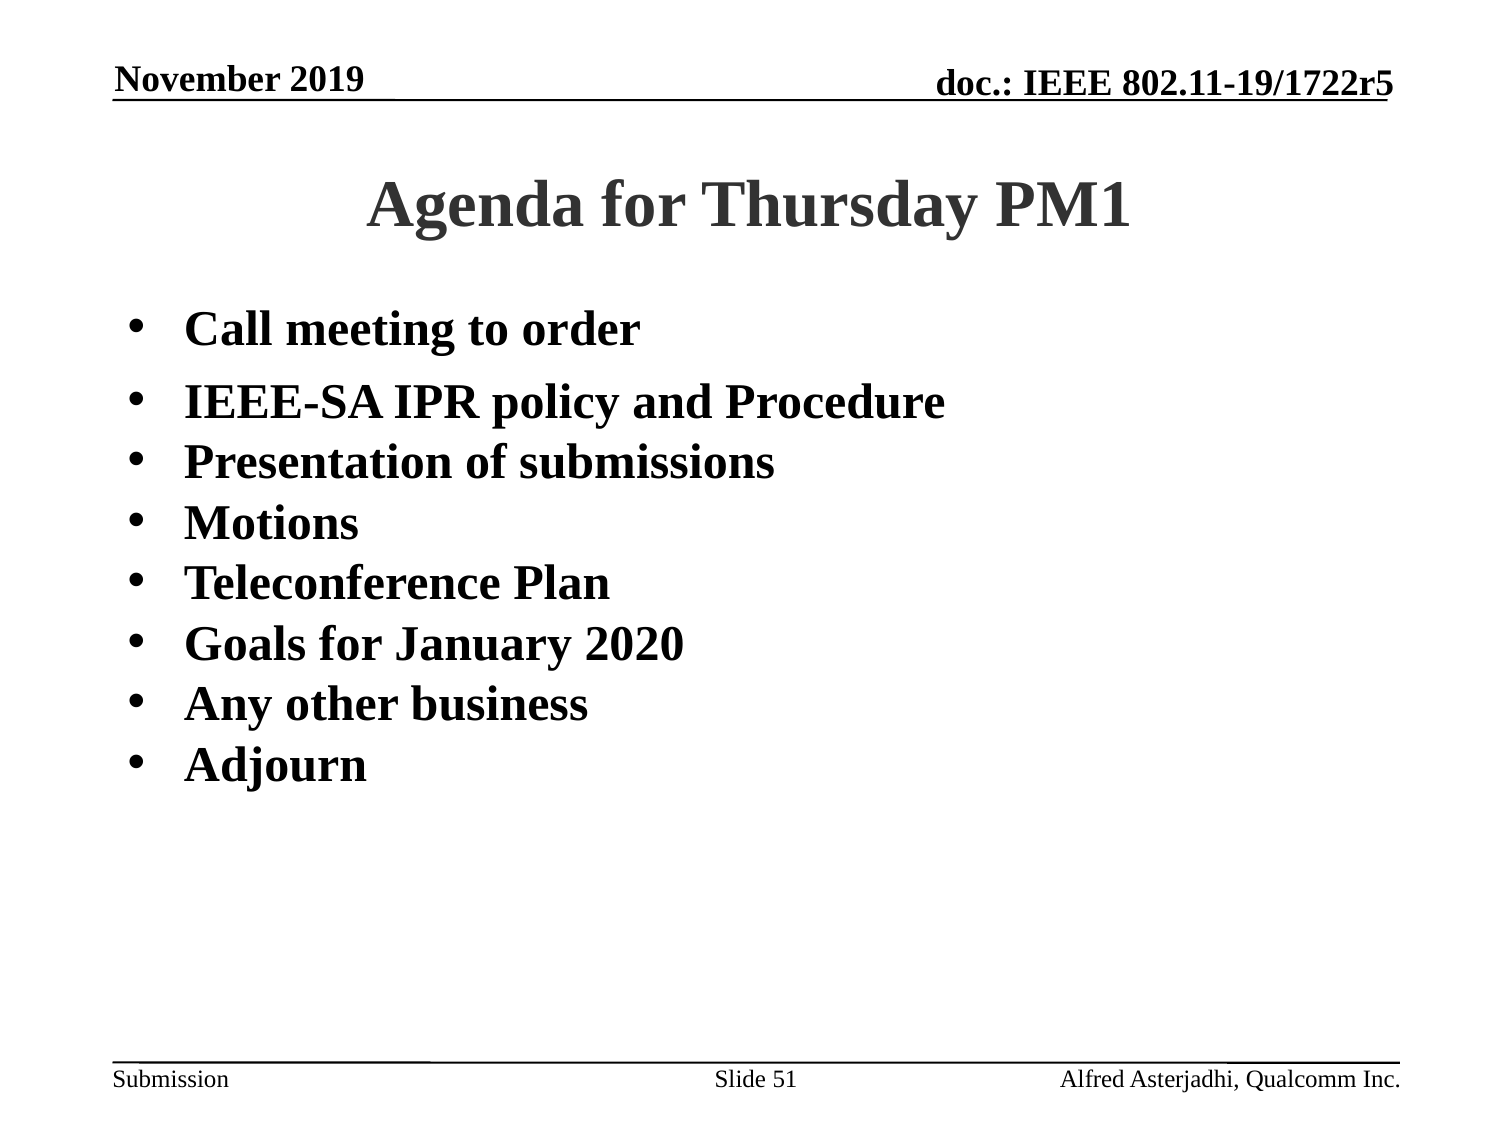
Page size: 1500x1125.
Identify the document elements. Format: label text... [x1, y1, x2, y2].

title Agenda for Thursday PM1 [62, 112, 1438, 288]
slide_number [114, 54, 423, 100]
list Call meeting to order IEEE-SA IPR policy and Procedure Presentation of submissions Motions Teleconference Plan Goals for January 2020 Any other business Adjourn [112, 299, 1388, 975]
footer Alfred Asterjadhi, Qualcomm Inc. [878, 1061, 1402, 1093]
slide_number Slide 51 [712, 1061, 800, 1123]
